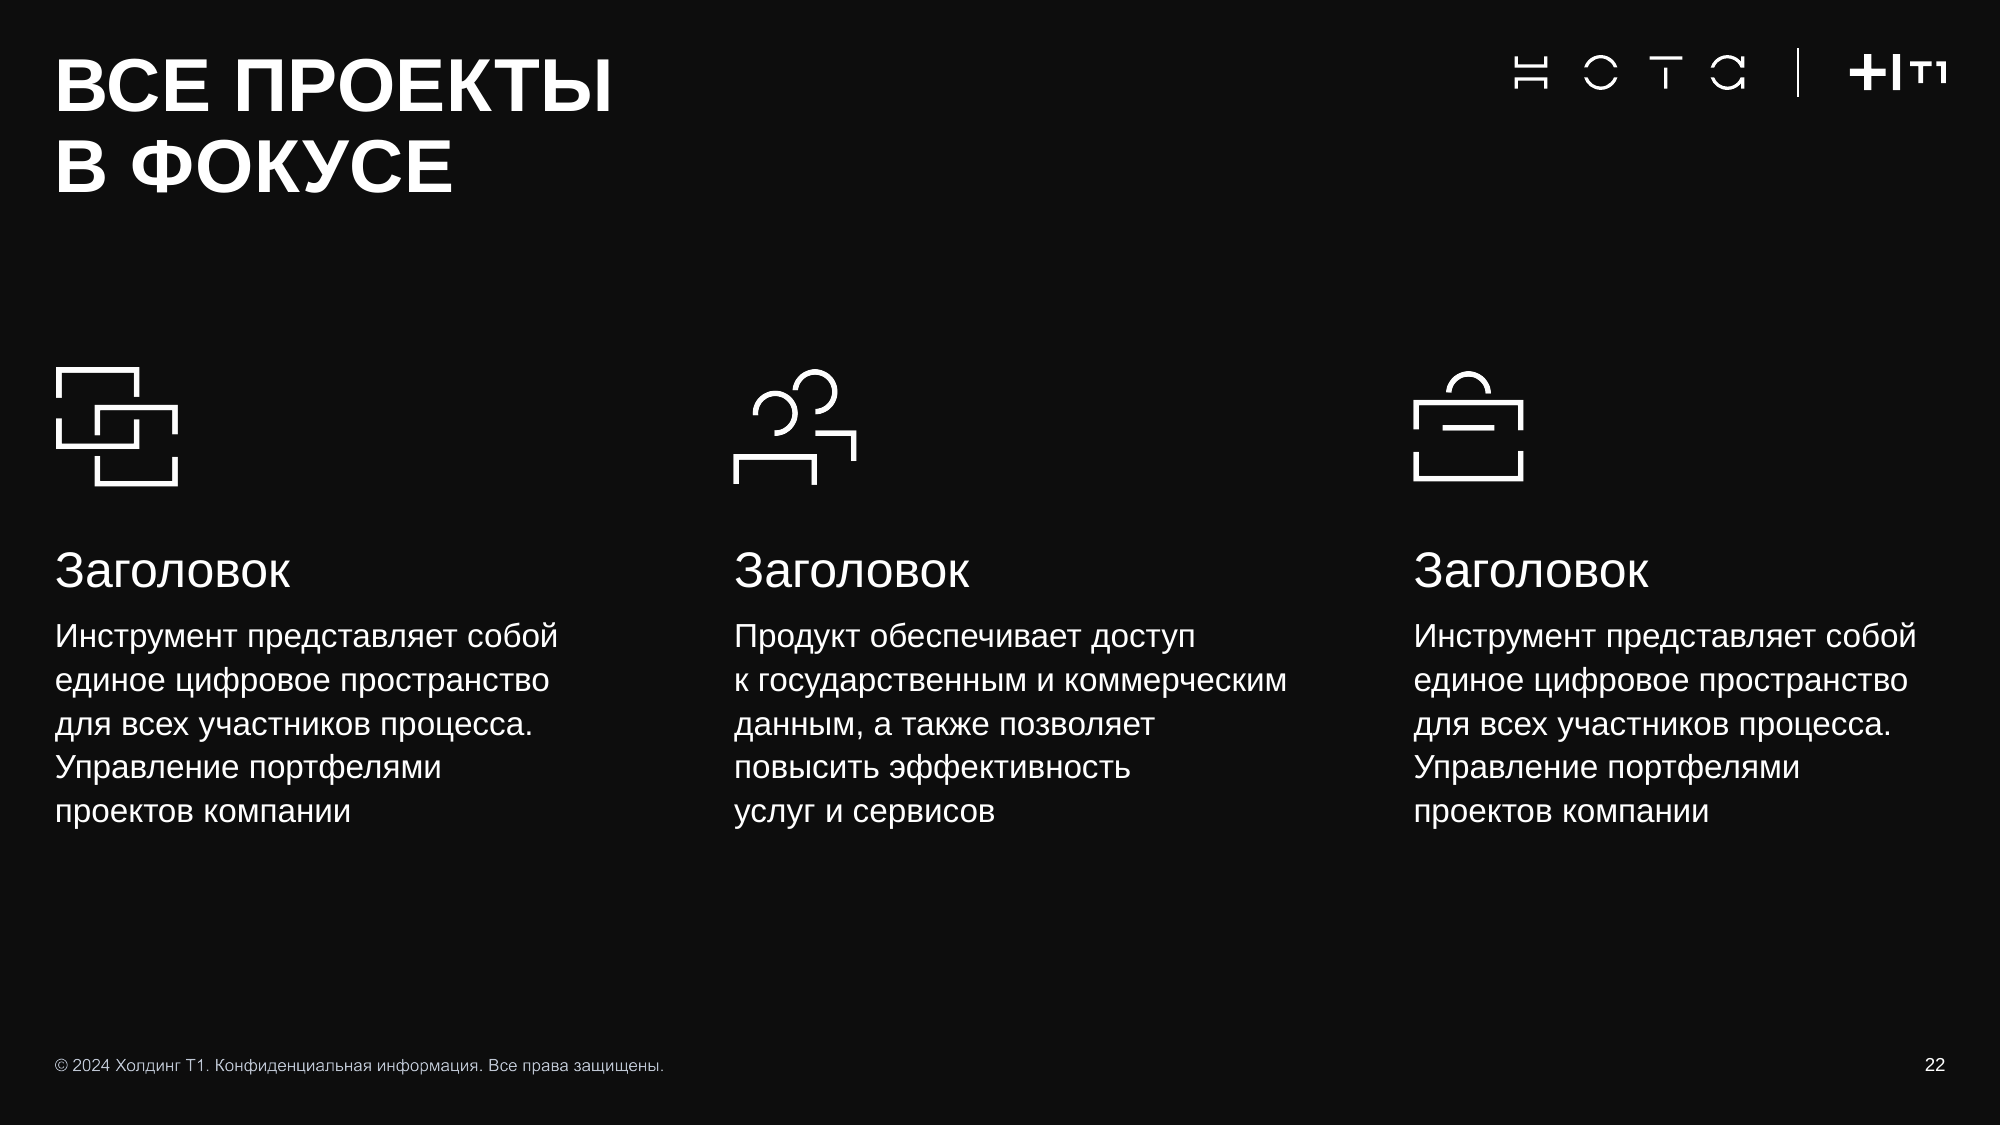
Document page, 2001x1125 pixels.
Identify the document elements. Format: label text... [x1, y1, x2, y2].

picture [56, 367, 178, 487]
picture [1413, 371, 1524, 483]
list Заголовок Инструмент представляет собой единое цифровое пространство для всех участников процесса. Управление портфелями проектов компании [1413, 531, 1945, 830]
picture [55, 1058, 663, 1075]
picture [733, 369, 857, 485]
slide_number 22 [1889, 1052, 1946, 1076]
list Заголовок Инструмент представляет собой единое цифровое пространство для всех участников процесса. Управление портфелями проектов компании [54, 531, 587, 830]
list Заголовок Продукт обеспечивает доступ к государственным и коммерческим данным, а также позволяет повысить эффективность услуг и сервисов [734, 531, 1303, 830]
picture [1514, 48, 1946, 98]
title ВСЕ ПРОЕКТЫ В ФОКУСЕ [54, 47, 1459, 236]
